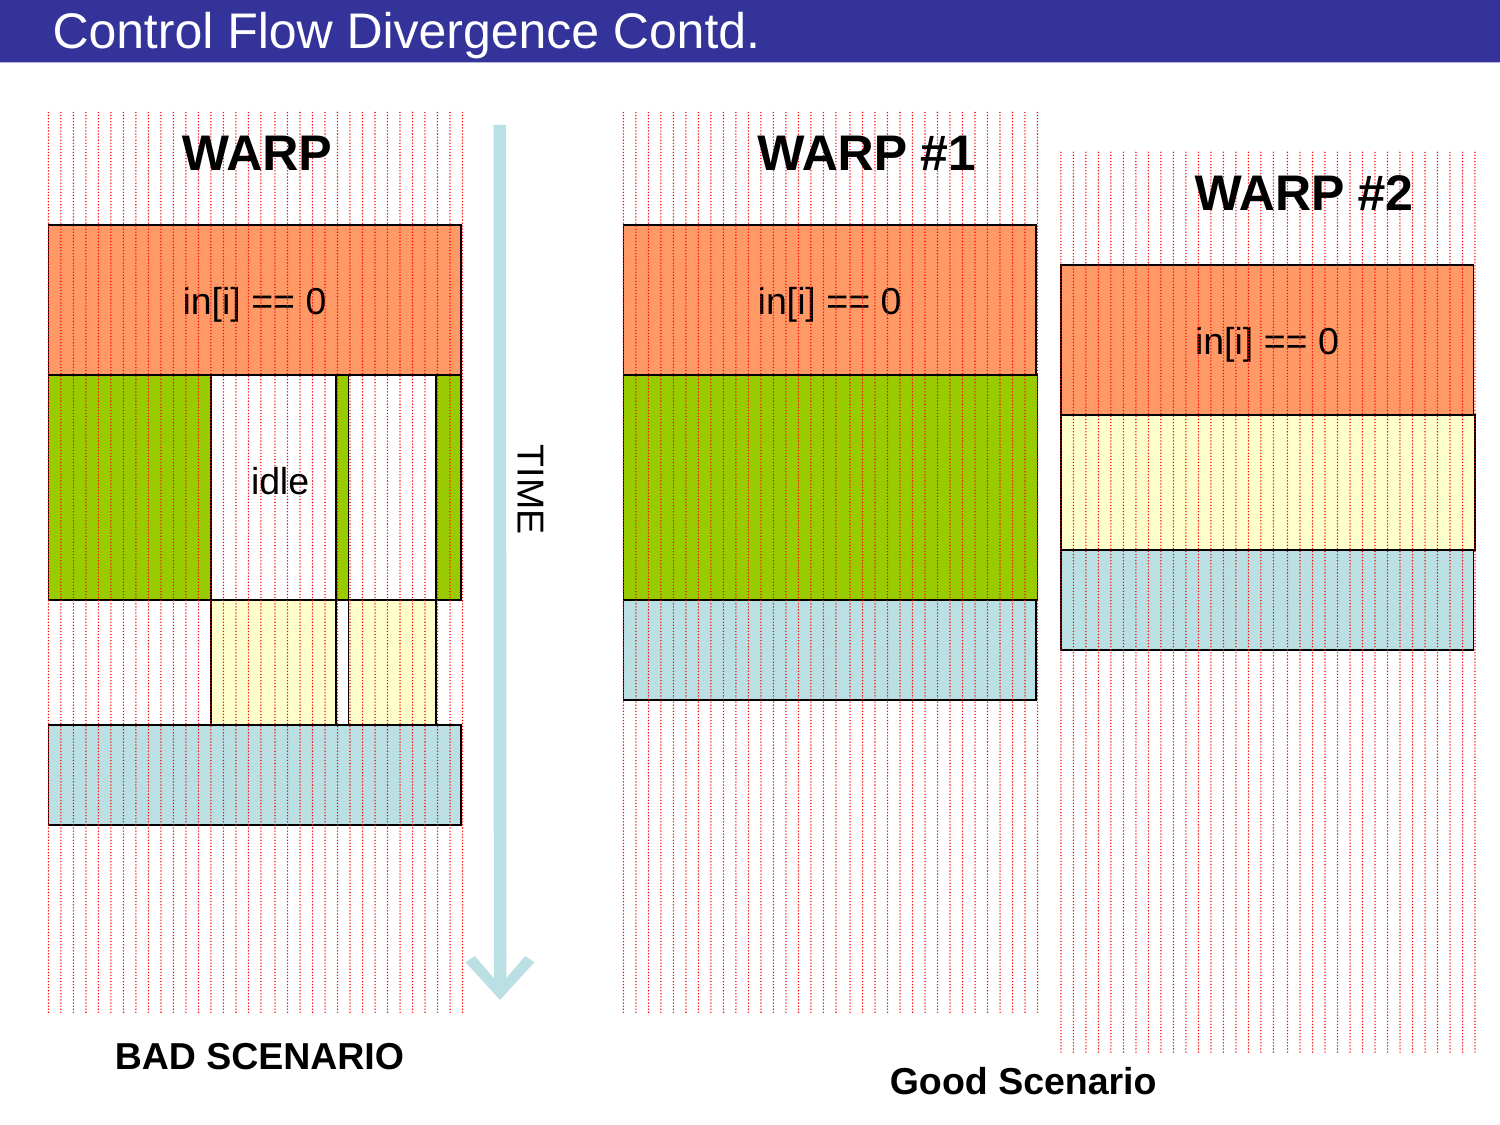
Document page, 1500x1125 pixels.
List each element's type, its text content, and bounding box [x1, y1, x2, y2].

text_box in[i] == 0 [48, 224, 461, 375]
text_box in[i] == 0 [1060, 264, 1474, 414]
text_box WARP #2 [1179, 152, 1429, 228]
text_box [1060, 549, 1474, 650]
text_box Good Scenario [875, 1049, 1172, 1110]
text_box [435, 375, 461, 600]
text_box [488, 124, 512, 1000]
text_box [335, 375, 349, 600]
text_box BAD SCENARIO [100, 1024, 420, 1085]
text_box [48, 725, 461, 825]
text_box WARP [167, 112, 347, 188]
text_box in[i] == 0 [623, 224, 1036, 374]
text_box idle [236, 449, 324, 510]
text_box TIME [502, 430, 563, 550]
text_box [623, 374, 1038, 600]
text_box [48, 374, 211, 600]
text_box [210, 600, 336, 725]
text_box WARP #1 [742, 112, 991, 188]
text_box [348, 600, 436, 725]
title Control Flow Divergence Contd. [37, 7, 1426, 51]
text_box [1060, 414, 1475, 550]
text_box [623, 600, 1036, 700]
